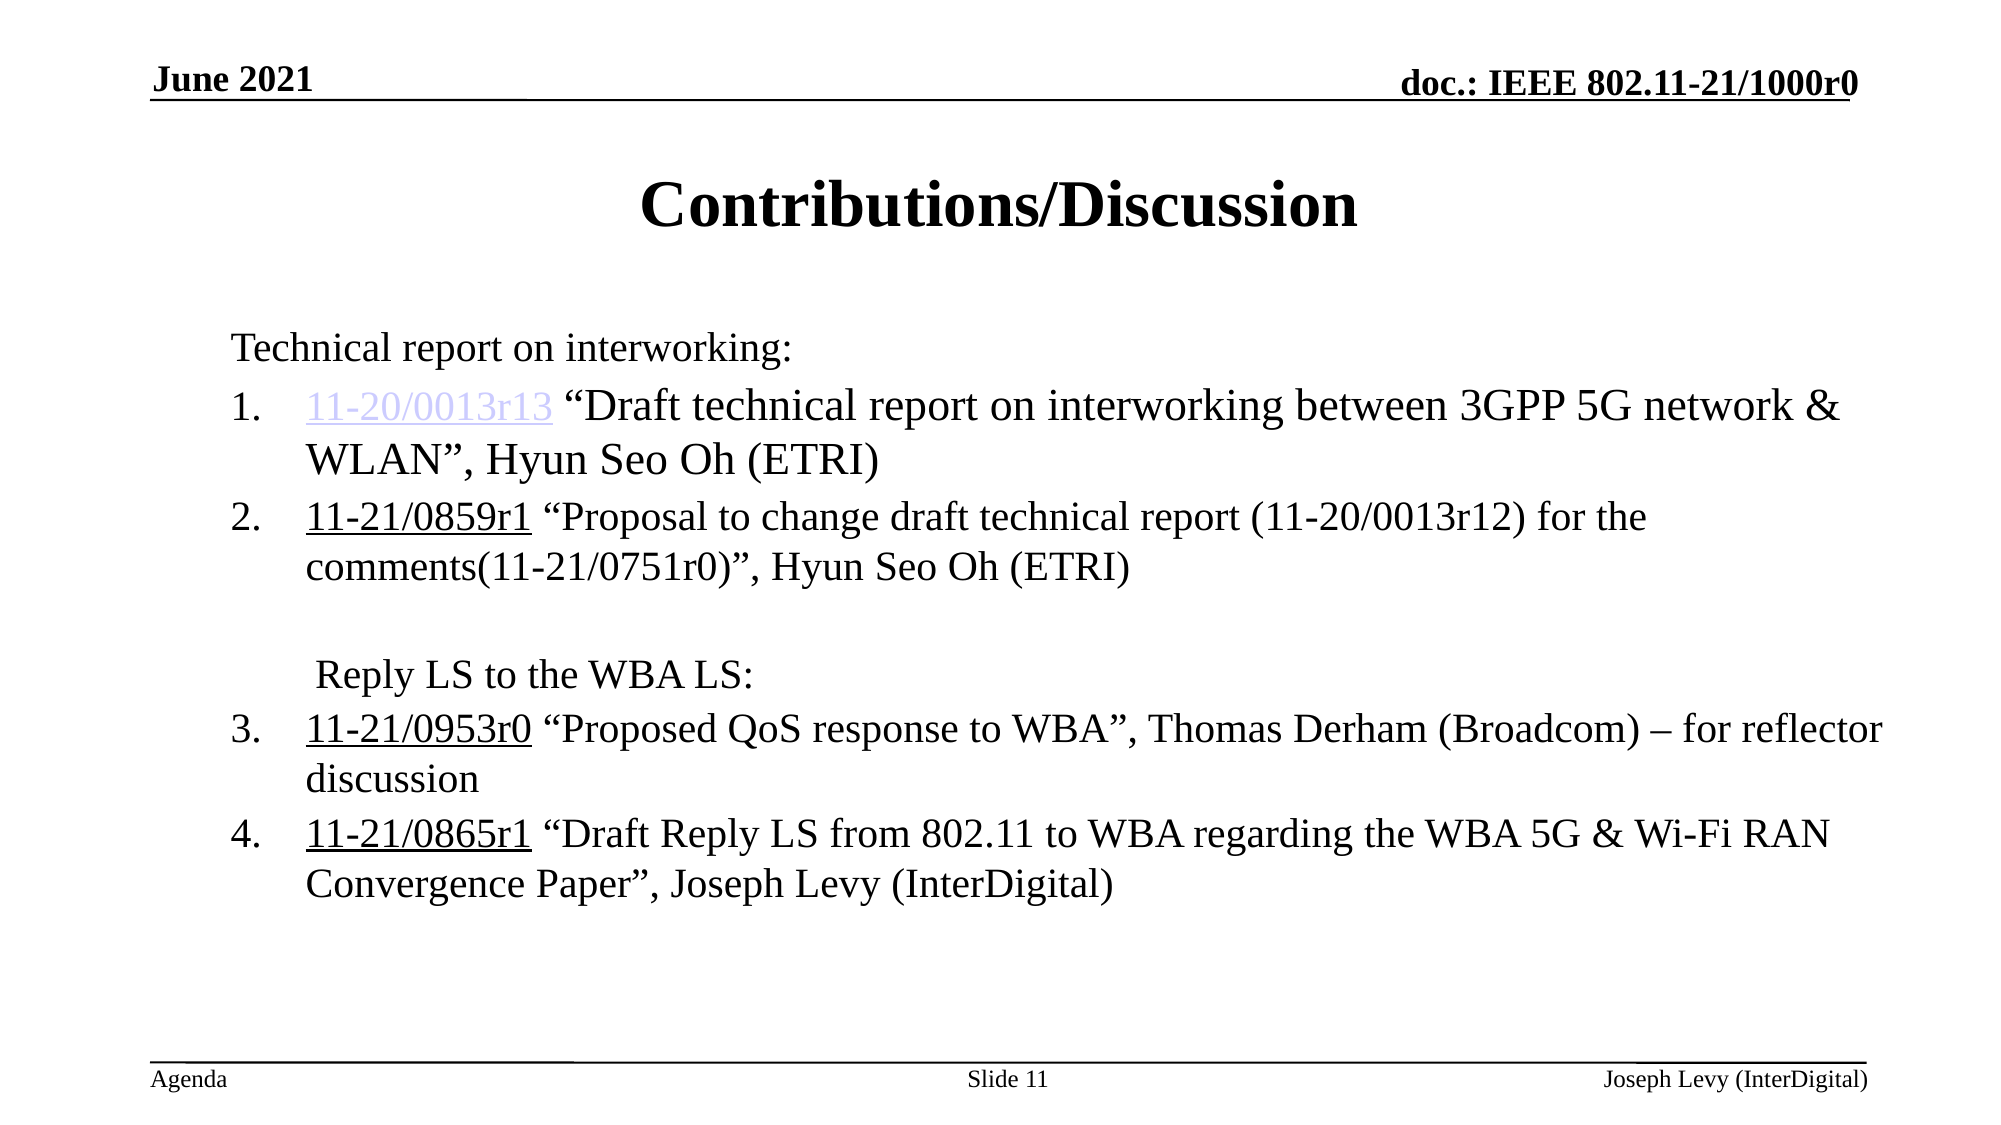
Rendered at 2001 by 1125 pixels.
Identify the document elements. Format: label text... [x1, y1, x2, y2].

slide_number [152, 54, 563, 100]
list Technical report on interworking: 11-20/0013r13 “Draft technical report on interworking between 3GPP 5G network & WLAN”, Hyun Seo Oh (ETRI) 11-21/0859r1 “Proposal to change draft technical report (11-20/0013r12) for the comments(11-21/0751r0)”, Hyun Seo Oh (ETRI) Reply LS to the WBA LS: 11-21/0953r0 “Proposed QoS response to WBA”, Thomas Derham (Broadcom) – for reflector discussion 11-21/0865r1 “Draft Reply LS from 802.11 to WBA regarding the WBA 5G & Wi-Fi RAN Convergence Paper”, Joseph Levy (InterDigital) [149, 312, 1913, 1000]
slide_number Slide 11 [950, 1061, 1067, 1123]
title Contributions/Discussion [149, 112, 1850, 288]
footer Joseph Levy (InterDigital) [1171, 1061, 1869, 1093]
